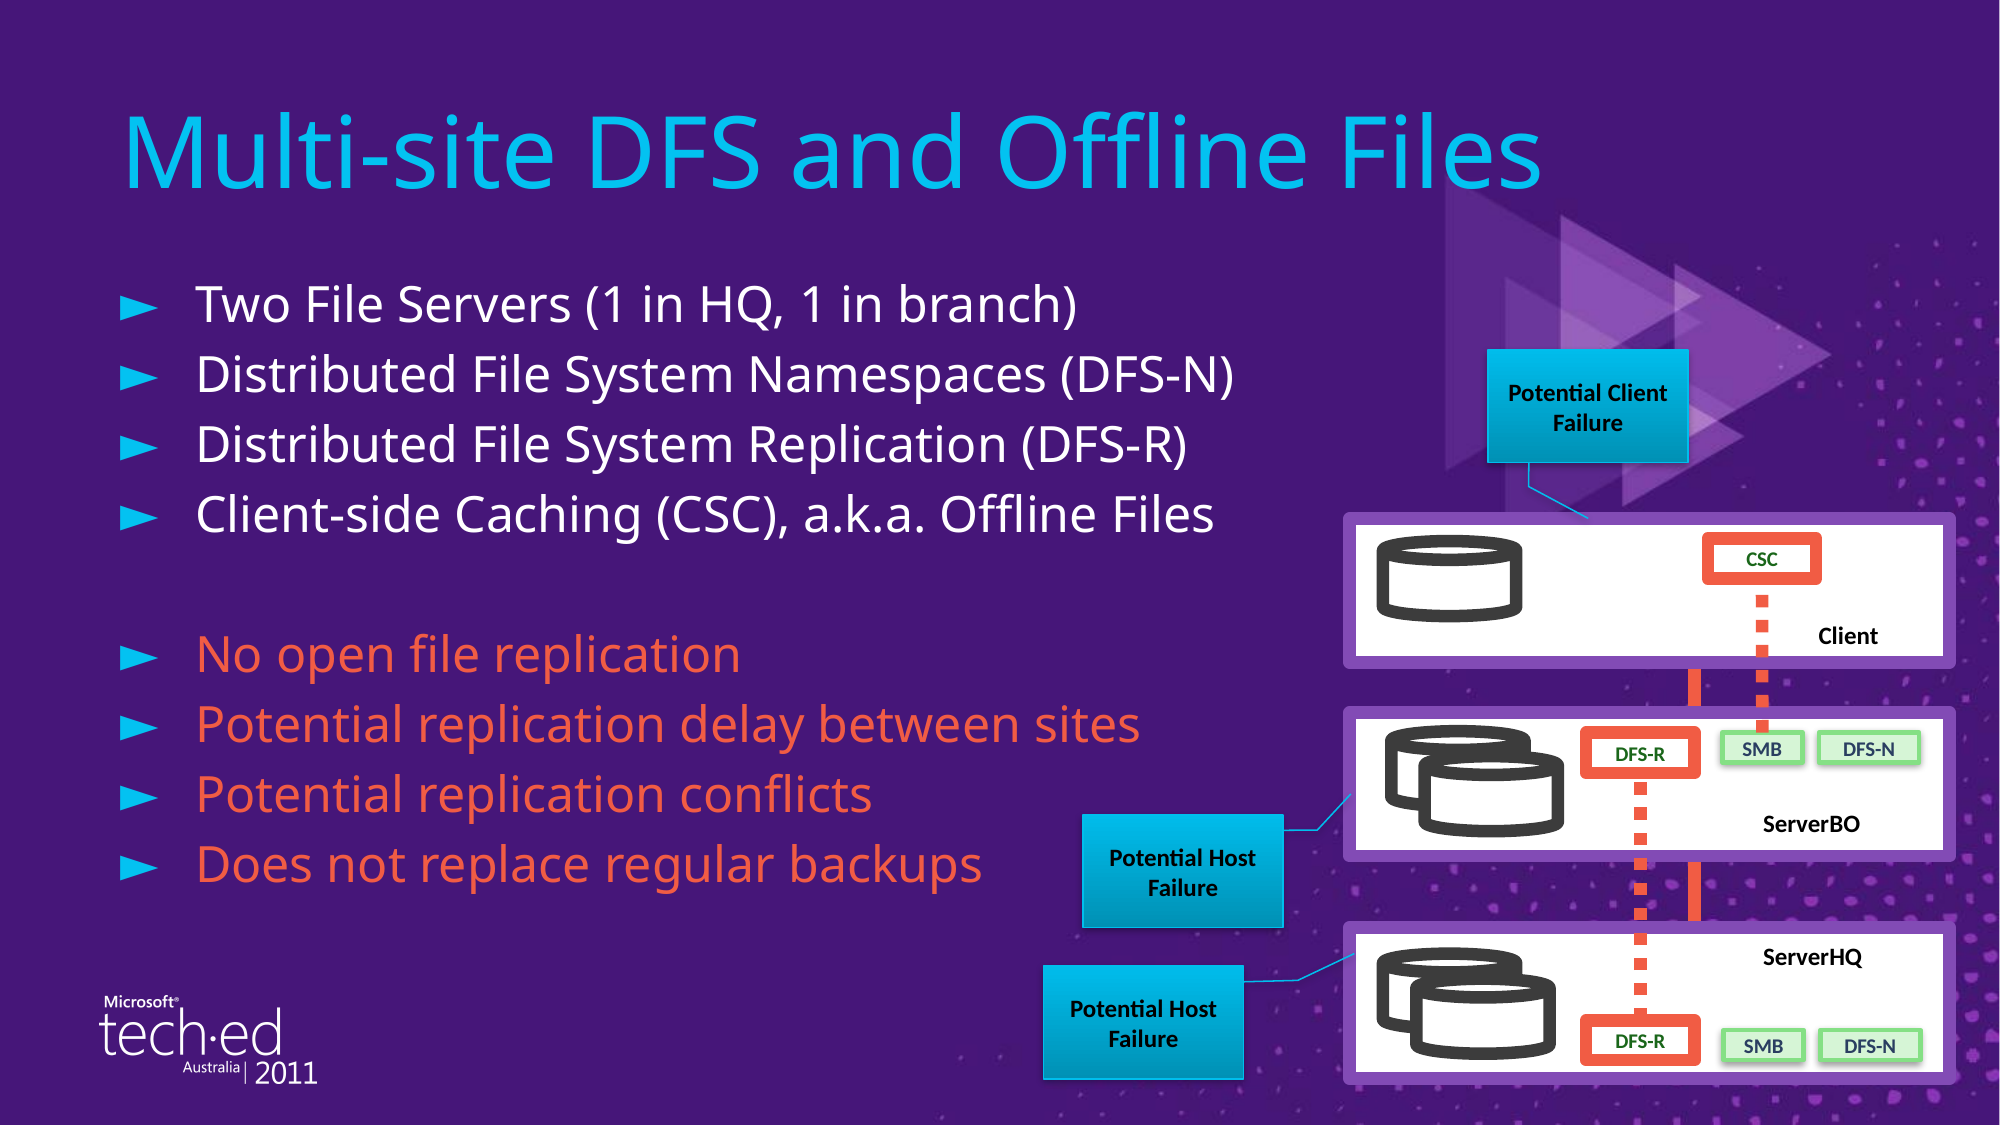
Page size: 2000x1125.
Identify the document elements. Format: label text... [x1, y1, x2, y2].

text_box [1641, 710, 1952, 858]
text_box Client [1803, 612, 1951, 657]
text_box [1348, 925, 1952, 1081]
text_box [1641, 807, 1646, 820]
text_box DAS [1380, 951, 1519, 1030]
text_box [1763, 619, 1768, 633]
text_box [1756, 720, 1760, 733]
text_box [1641, 833, 1646, 845]
text_box ServerHQ [1748, 933, 1982, 978]
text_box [1755, 694, 1759, 708]
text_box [1634, 908, 1639, 921]
text_box SMB [1723, 1029, 1804, 1061]
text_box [1755, 669, 1759, 683]
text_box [1641, 1008, 1646, 1020]
text_box DFS-N [1820, 1029, 1921, 1061]
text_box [1763, 719, 1768, 733]
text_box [1696, 664, 1701, 710]
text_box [1641, 858, 1646, 870]
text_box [1641, 933, 1646, 945]
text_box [1763, 594, 1768, 608]
text_box DAS [1389, 729, 1527, 807]
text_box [1634, 858, 1639, 871]
list Two File Servers (1 in HQ, 1 in branch) Distributed File System Namespaces (DFS-N) Distributed File System Replication (DFS-R) Client-side Caching (CSC), a.k.a. Offline Files No open file replication Potential replication delay between sites Potential replication conflicts Does not replace regular backups [99, 262, 1283, 1005]
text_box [1763, 694, 1768, 708]
text_box [1348, 517, 1952, 664]
text_box DFS-N [1818, 732, 1920, 763]
text_box CSC [1706, 536, 1818, 581]
text_box Potential Client Failure [1487, 349, 1689, 520]
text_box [1763, 644, 1768, 658]
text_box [1641, 782, 1646, 795]
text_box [1634, 1008, 1640, 1021]
text_box DFS-R [1584, 730, 1697, 775]
text_box SMB [1722, 732, 1803, 763]
picture [0, 0, 2000, 1125]
text_box Potential Host Failure [1043, 952, 1355, 1080]
text_box [1422, 754, 1561, 834]
text_box Potential Host Failure [1082, 793, 1352, 928]
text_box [1634, 782, 1639, 795]
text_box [1695, 858, 1701, 925]
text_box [1634, 933, 1639, 946]
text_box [1641, 983, 1646, 995]
text_box [1380, 538, 1519, 619]
text_box [1414, 976, 1552, 1056]
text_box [1763, 669, 1768, 683]
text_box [1634, 983, 1639, 996]
text_box ServerBO [1748, 800, 1982, 845]
title Multi-site DFS and Offline Files [99, 54, 1900, 243]
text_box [1641, 908, 1646, 920]
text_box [1688, 858, 1694, 925]
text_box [1634, 958, 1639, 971]
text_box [1755, 644, 1759, 658]
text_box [1755, 594, 1759, 608]
text_box [1348, 710, 1690, 858]
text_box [1755, 619, 1759, 633]
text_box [1634, 833, 1639, 846]
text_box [1634, 807, 1639, 820]
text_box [1641, 958, 1646, 970]
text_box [1634, 883, 1639, 896]
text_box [1641, 883, 1646, 895]
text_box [1688, 664, 1694, 710]
text_box DFS-R [1584, 1018, 1697, 1062]
